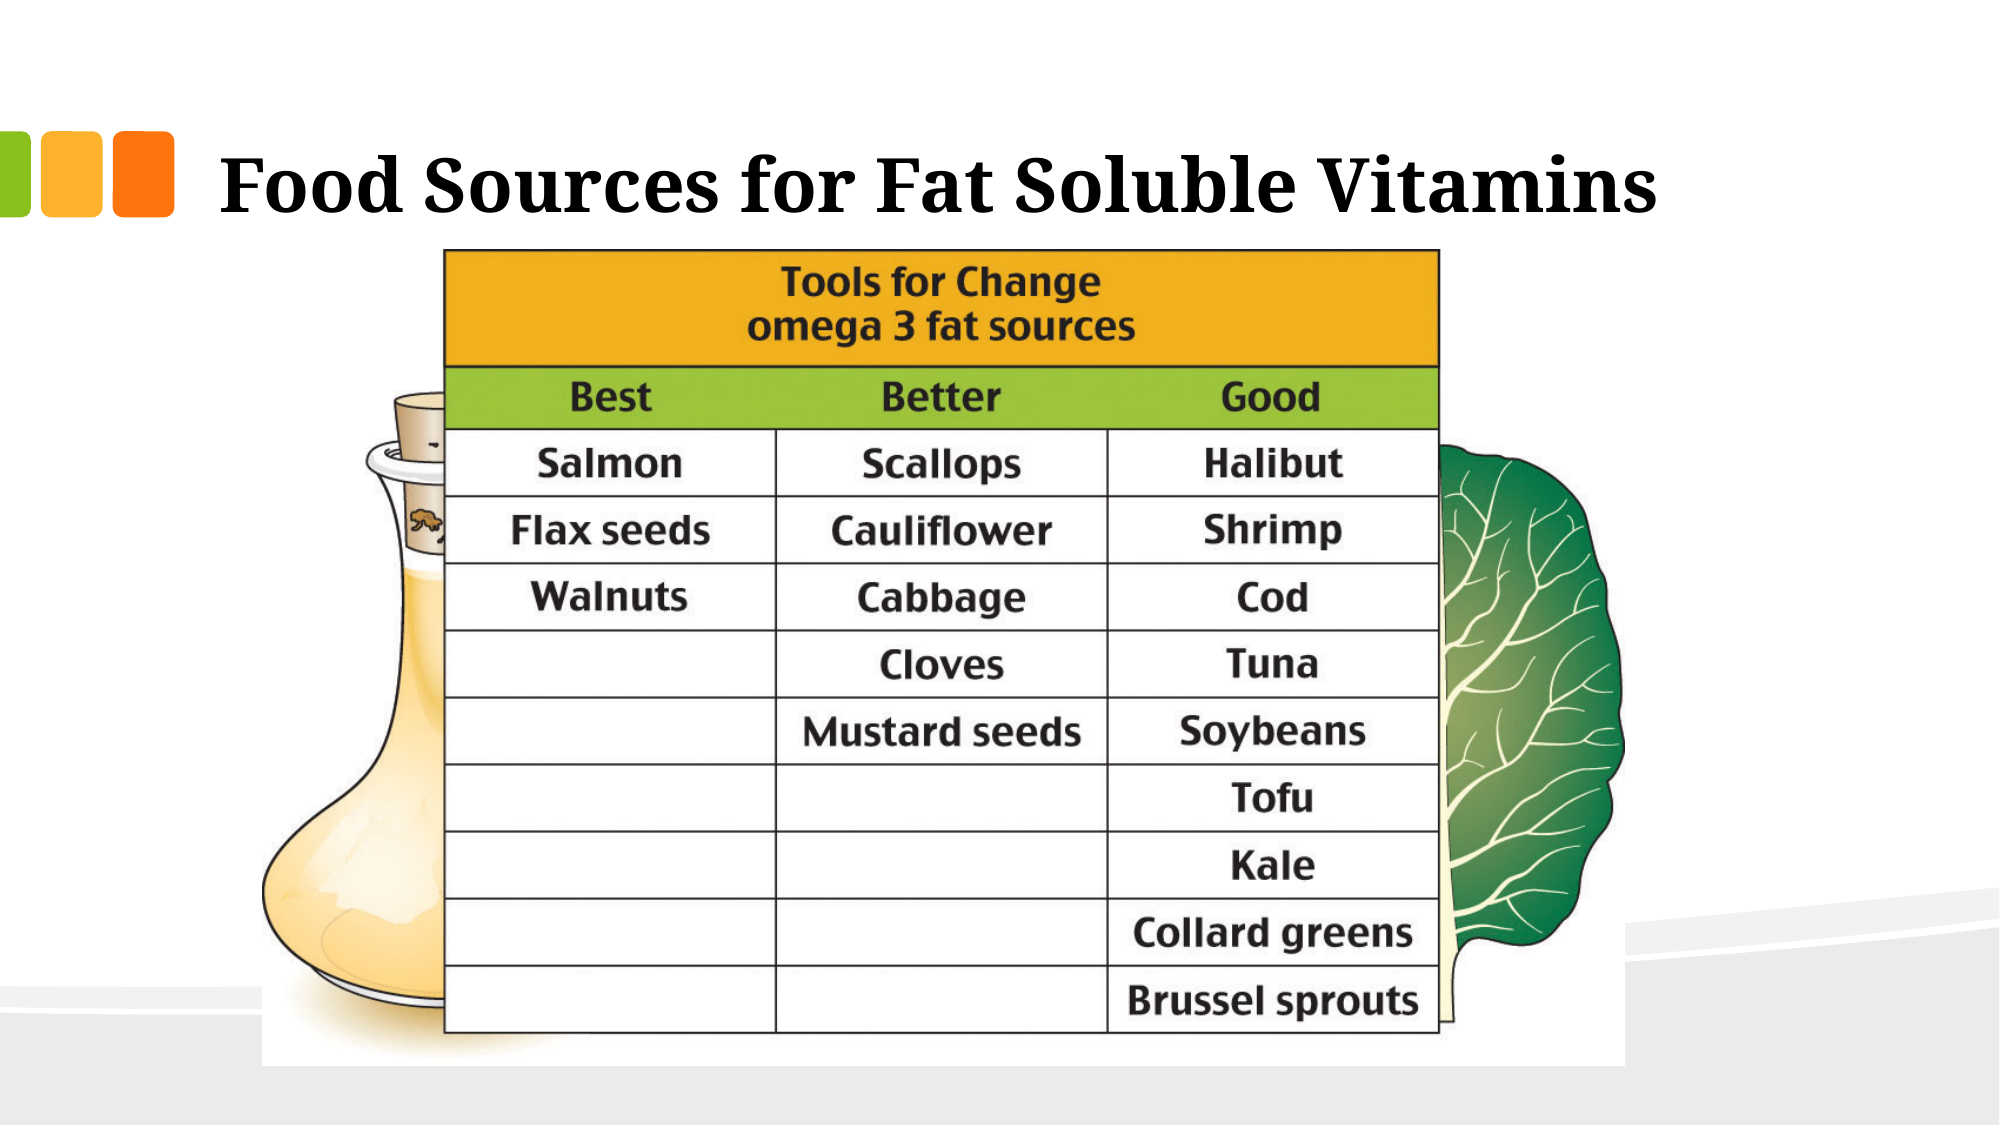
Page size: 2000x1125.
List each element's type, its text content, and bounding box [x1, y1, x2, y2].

title Food Sources for Fat Soluble Vitamins [199, 24, 1800, 238]
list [261, 249, 1625, 1067]
